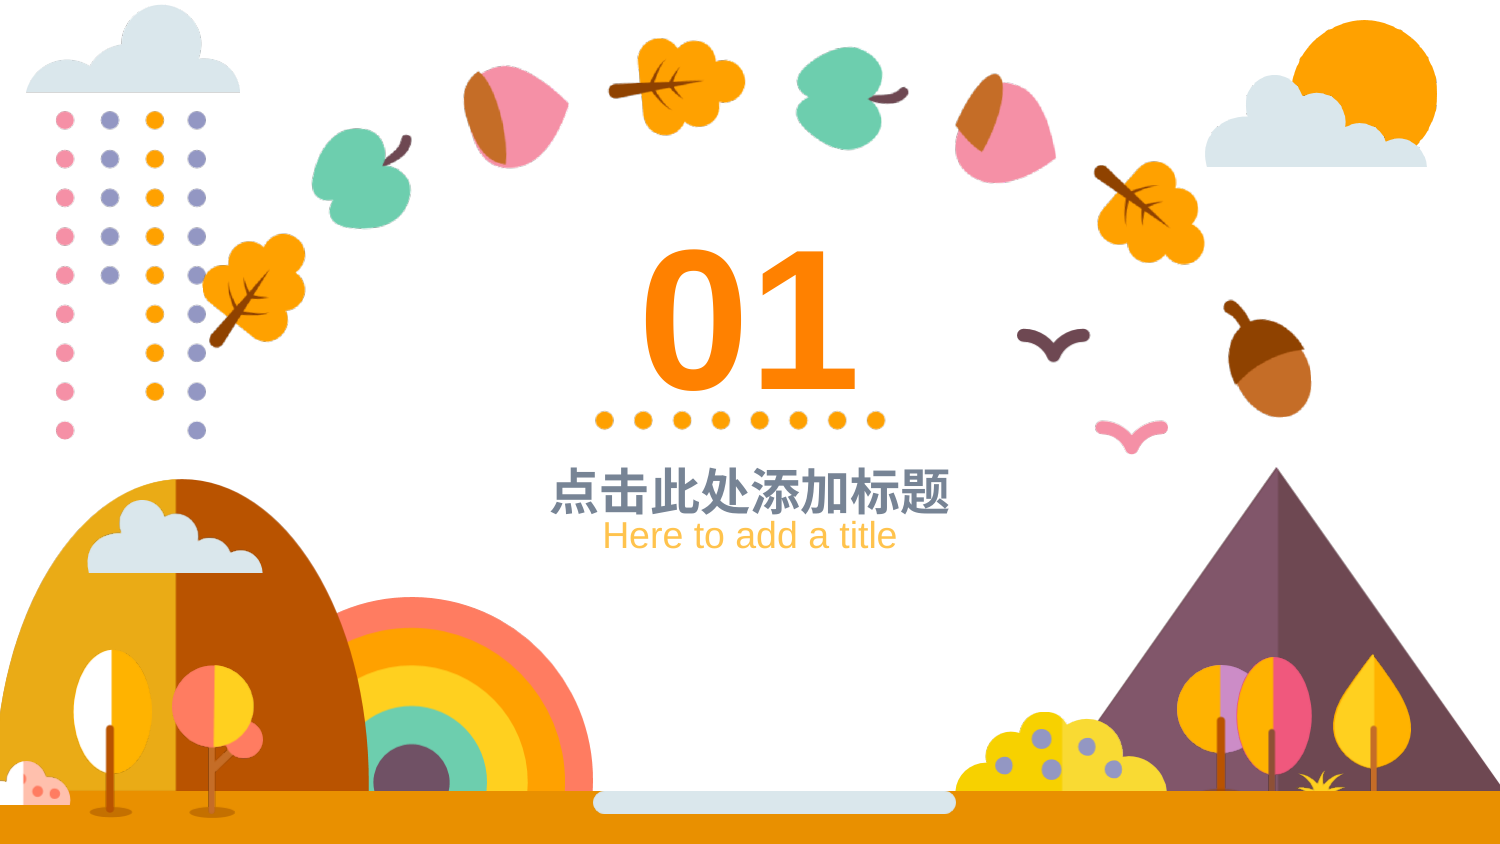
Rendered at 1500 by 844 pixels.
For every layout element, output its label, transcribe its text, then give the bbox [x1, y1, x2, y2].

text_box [1203, 20, 1437, 167]
text_box 点击此处添加标题 [391, 453, 733, 503]
text_box Here to add a title [767, 503, 1042, 564]
text_box Here to add a title [391, 503, 733, 564]
picture [0, 0, 1500, 844]
text_box 点击此处添加标题 [767, 453, 1109, 503]
